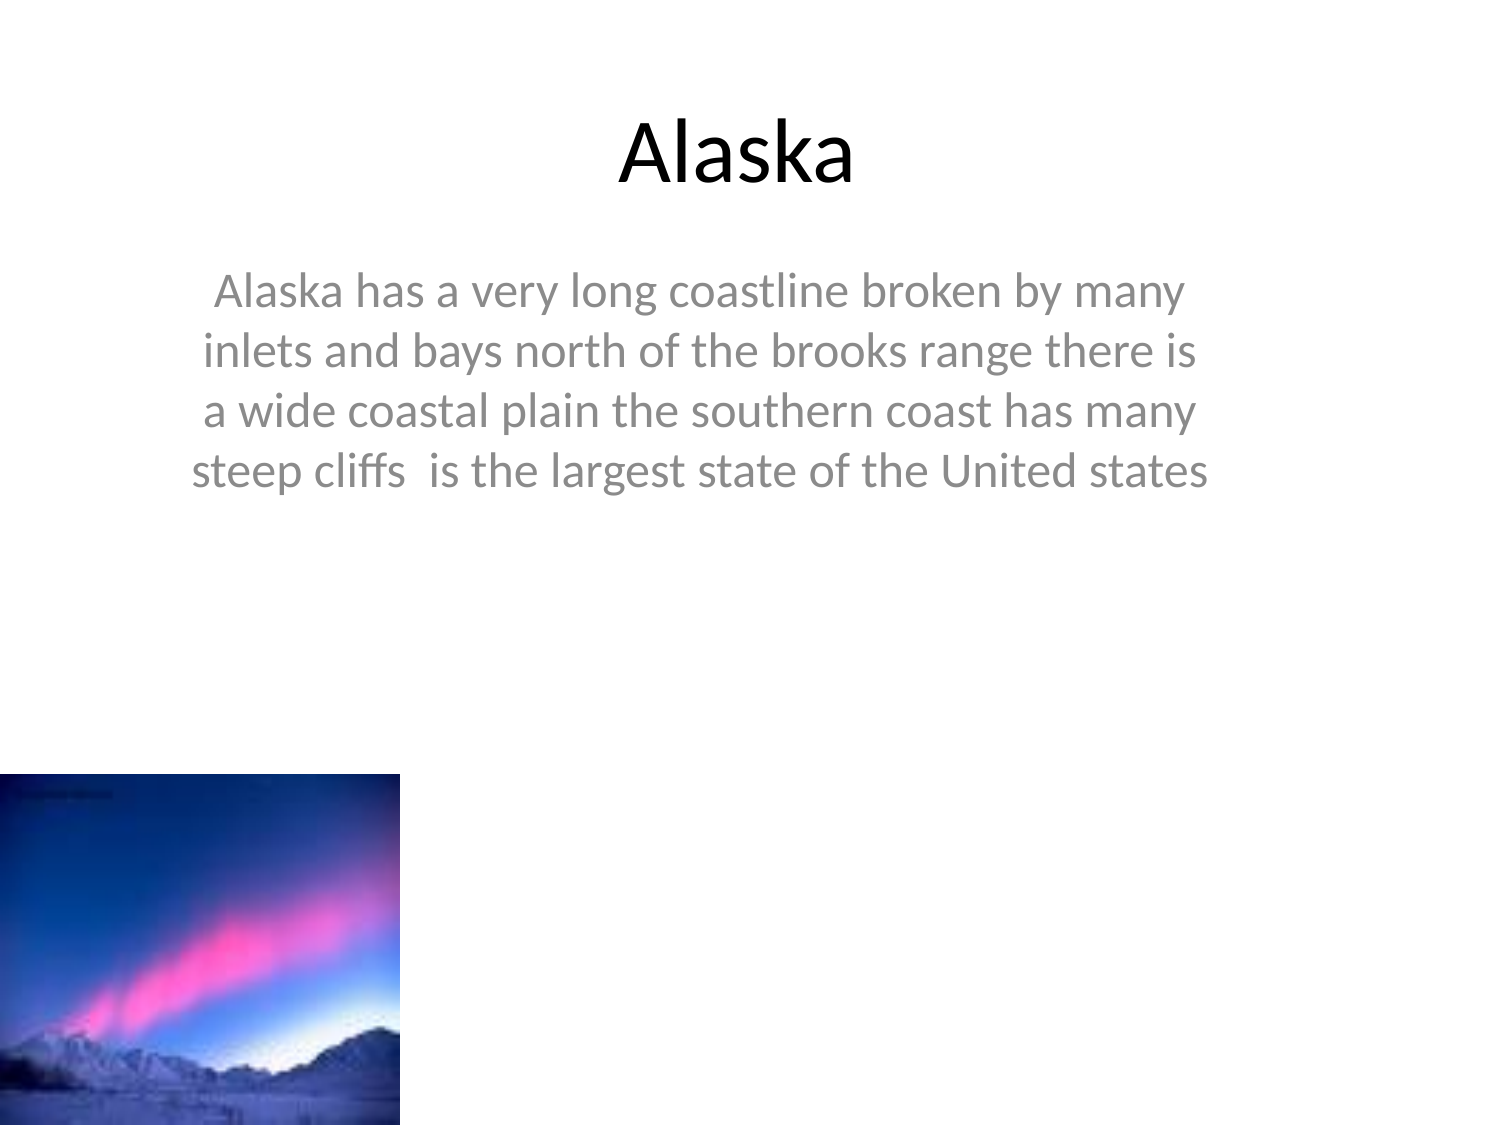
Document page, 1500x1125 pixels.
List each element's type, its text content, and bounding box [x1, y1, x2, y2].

picture [0, 774, 401, 1125]
subtitle Alaska has a very long coastline broken by many inlets and bays north of the brooks range there is a wide coastal plain the southern coast has many steep cliffs is the largest state of the United states [174, 249, 1225, 538]
title Alaska [99, 24, 1375, 267]
